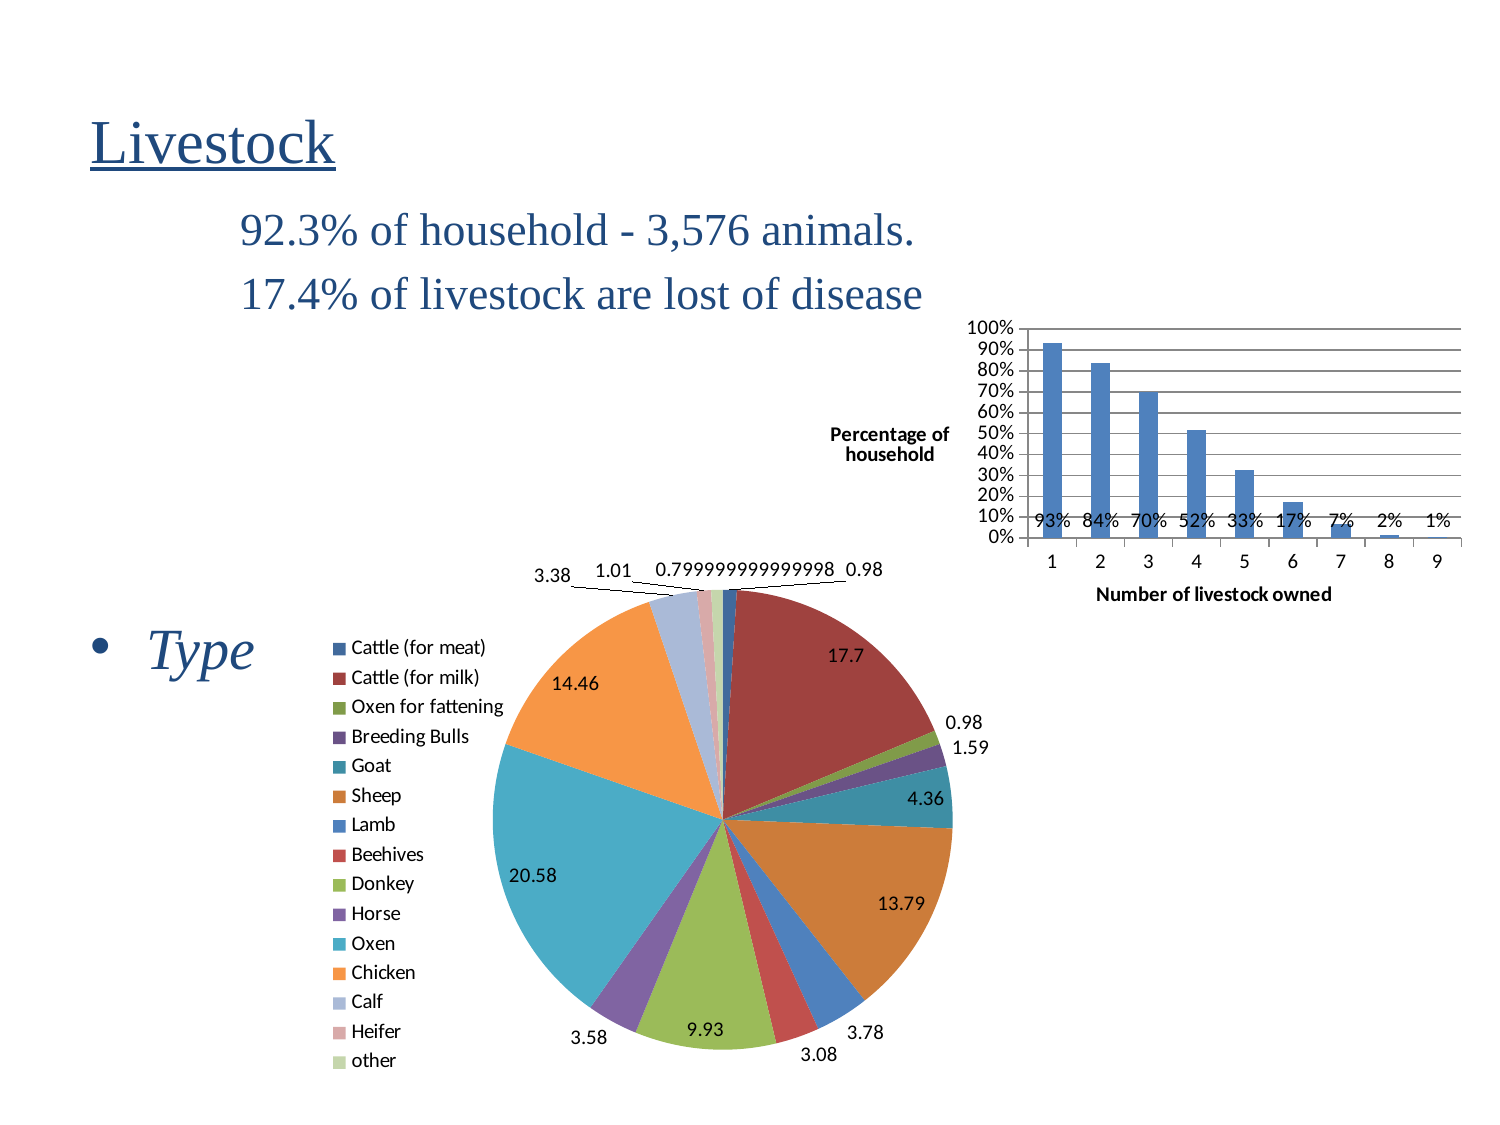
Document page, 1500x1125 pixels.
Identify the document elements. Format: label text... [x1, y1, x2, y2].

list 92.3% of household - 3,576 animals. 17.4% of livestock are lost of disease Type [75, 187, 1425, 1005]
chart [262, 312, 1476, 1083]
title Livestock [75, 45, 1425, 187]
